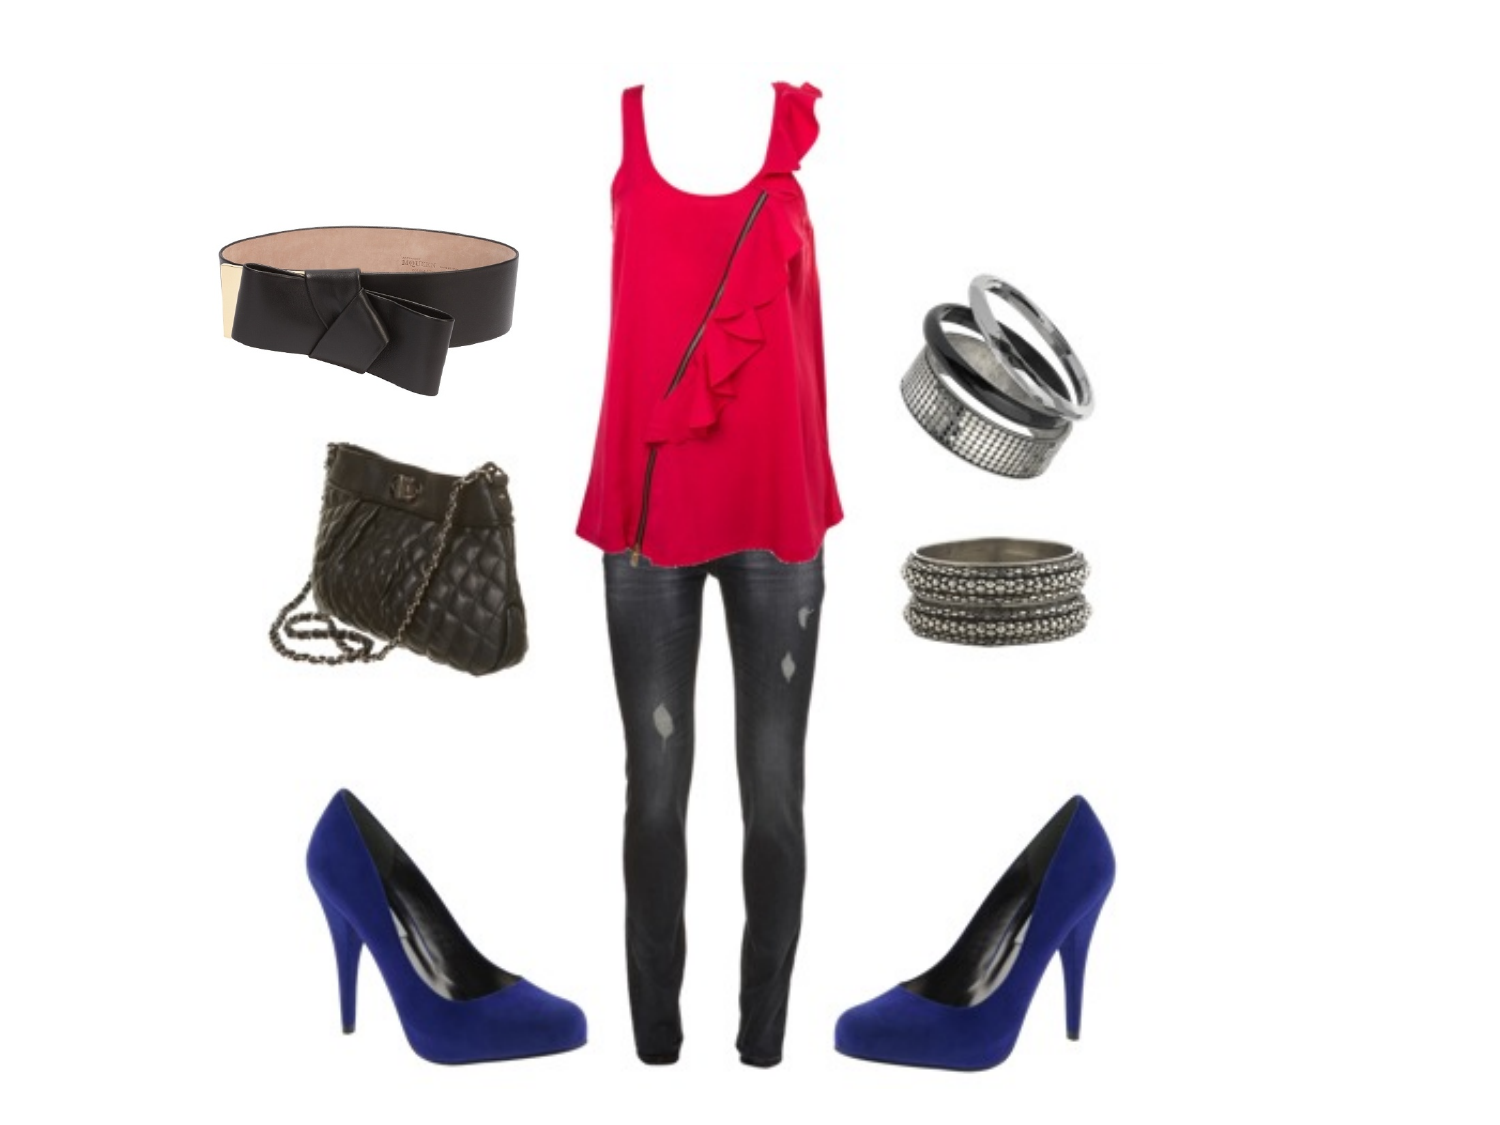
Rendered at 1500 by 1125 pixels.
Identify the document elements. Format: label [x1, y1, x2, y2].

picture [212, 62, 1163, 1089]
